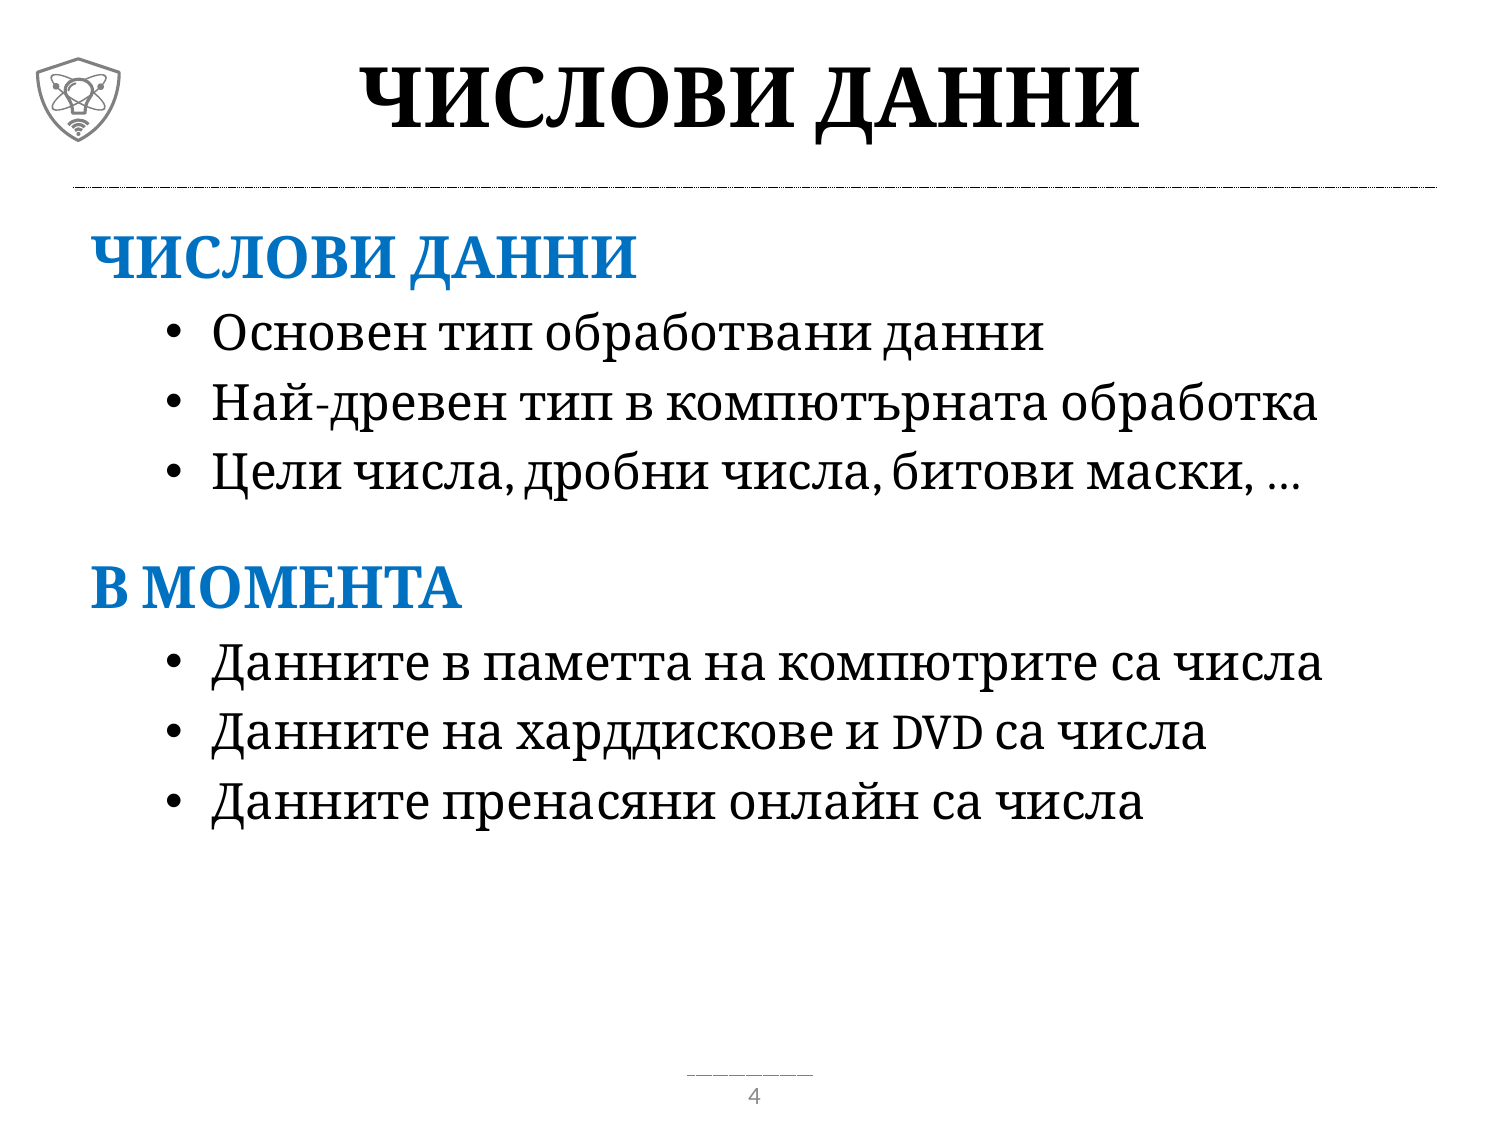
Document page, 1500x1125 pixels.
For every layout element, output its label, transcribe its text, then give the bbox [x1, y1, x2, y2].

title Числови данни [0, 0, 1500, 188]
list Числови данни Основен тип обработвани данни Най-древен тип в компютърната обработка Цели числа, дробни числа, битови маски, … В момента Данните в паметта на компютрите са числа Данните на харддискове и DVD са числа Данните пренасяни онлайн са числа [75, 212, 1450, 1063]
slide_number 4 [579, 1065, 930, 1125]
